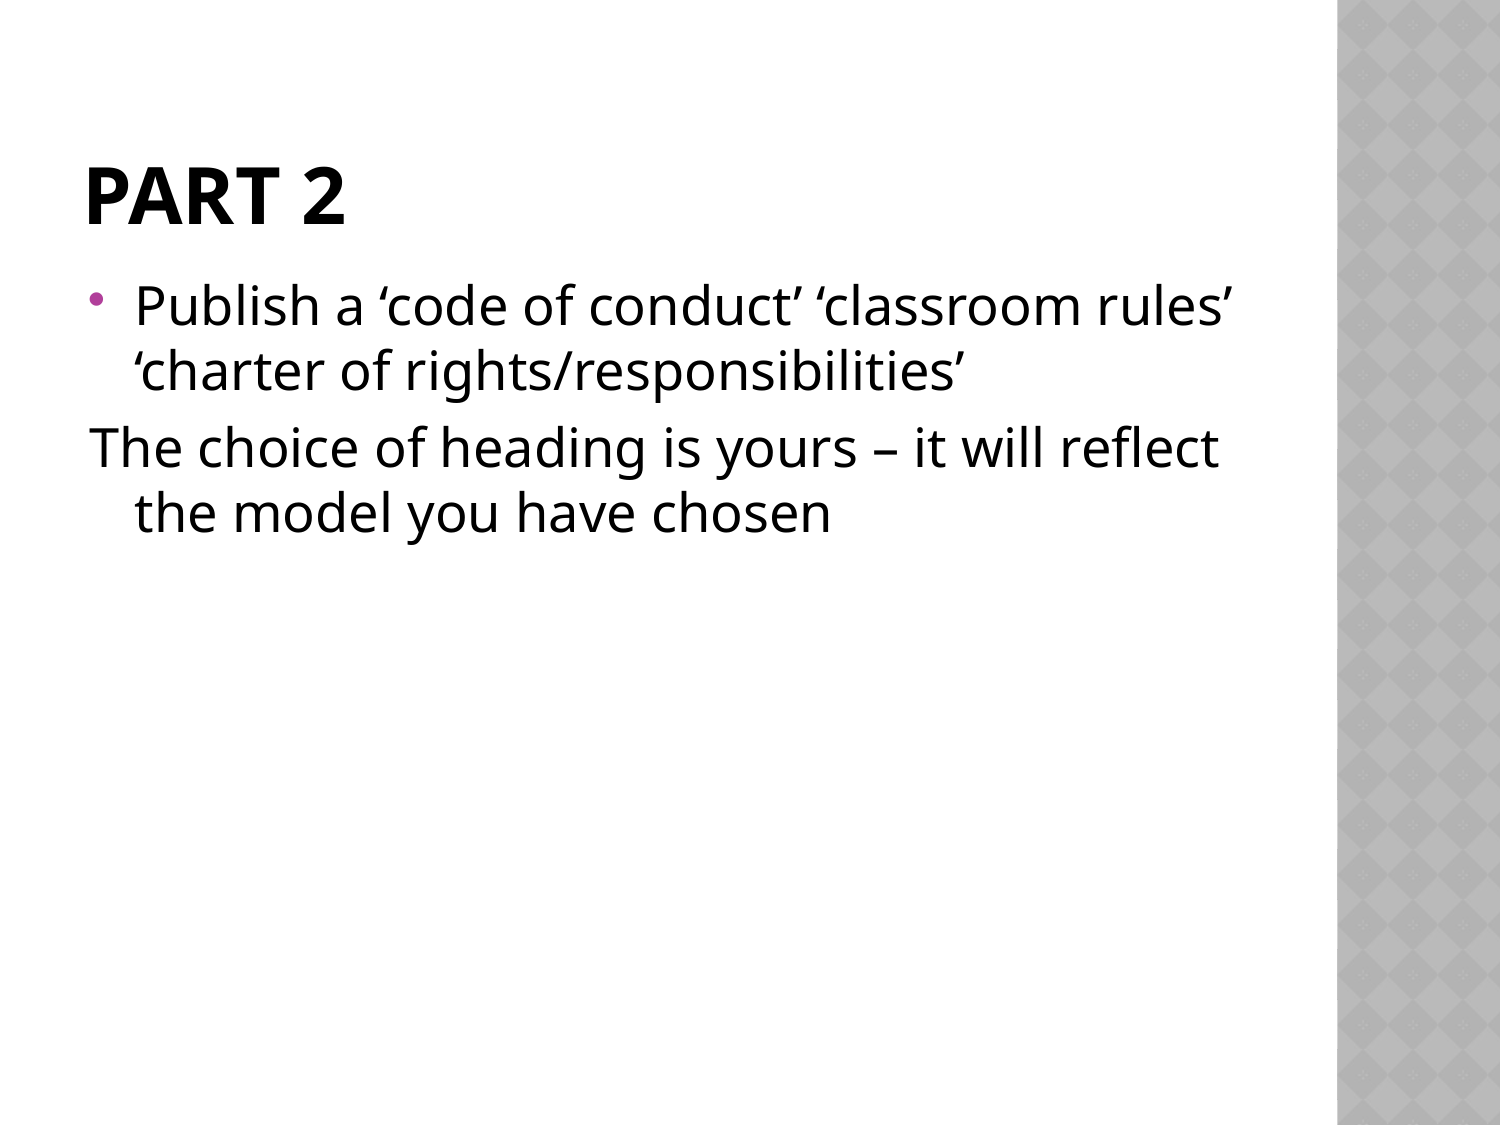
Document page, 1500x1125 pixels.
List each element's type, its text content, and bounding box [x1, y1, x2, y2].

title Part 2 [75, 52, 1263, 240]
list Publish a ‘code of conduct’ ‘classroom rules’ ‘charter of rights/responsibilities’ The choice of heading is yours – it will reflect the model you have chosen [75, 264, 1263, 1059]
